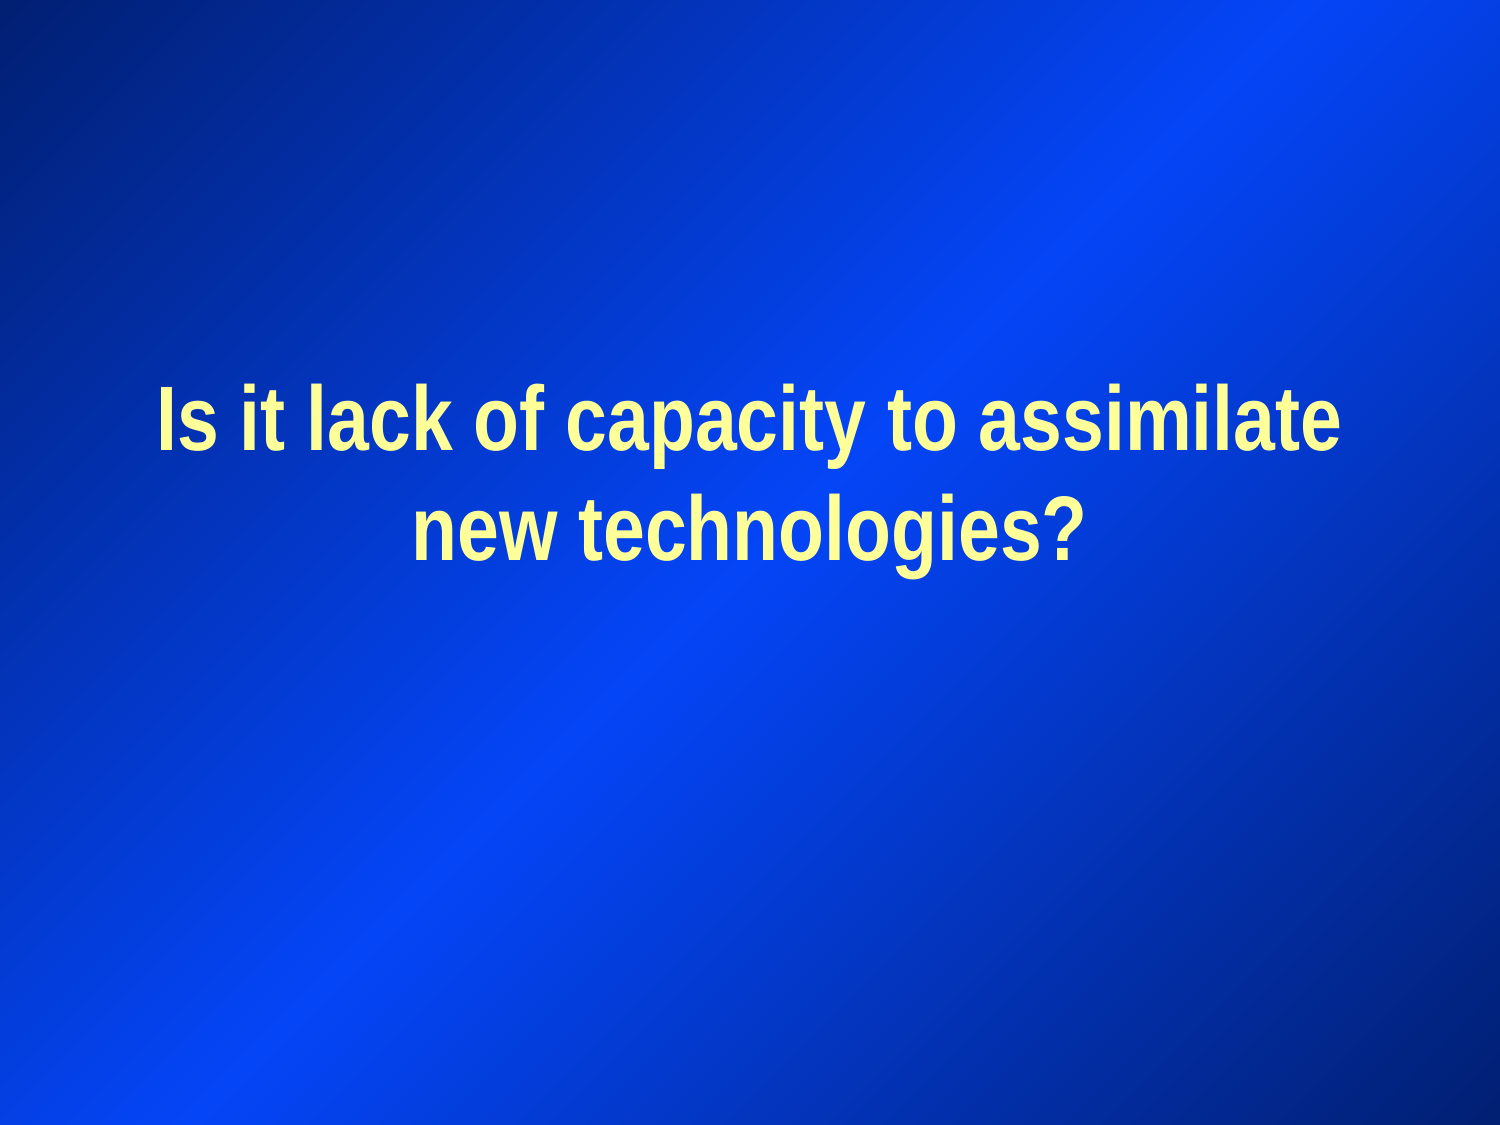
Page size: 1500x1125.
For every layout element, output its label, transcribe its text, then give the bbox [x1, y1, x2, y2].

title Is it lack of capacity to assimilate new technologies? [112, 374, 1388, 563]
